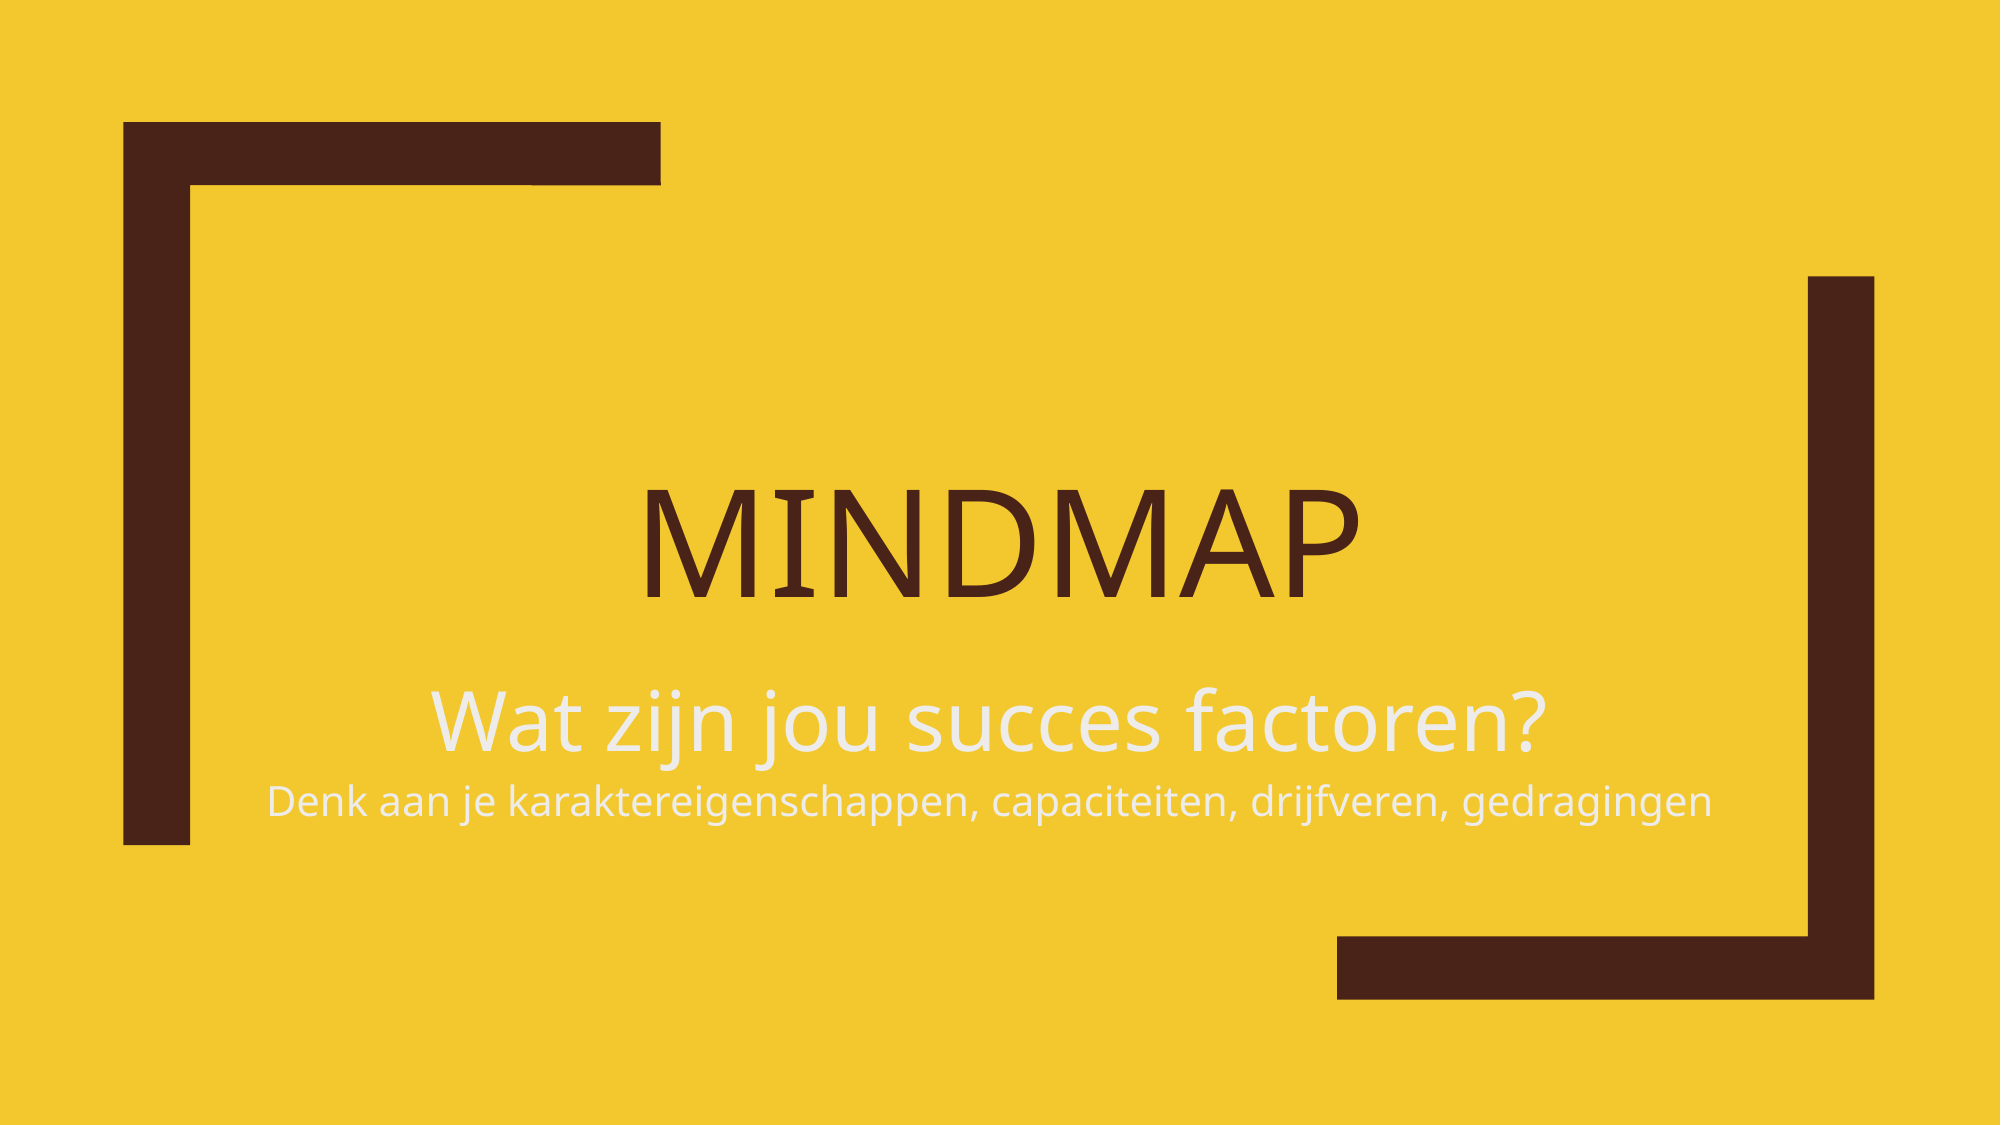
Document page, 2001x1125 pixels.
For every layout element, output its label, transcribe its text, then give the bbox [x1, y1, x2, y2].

title mindmap [314, 293, 1686, 638]
subtitle Wat zijn jou succes factoren? Denk aan je karaktereigenschappen, capaciteiten, drijfveren, gedragingen [210, 649, 1770, 907]
